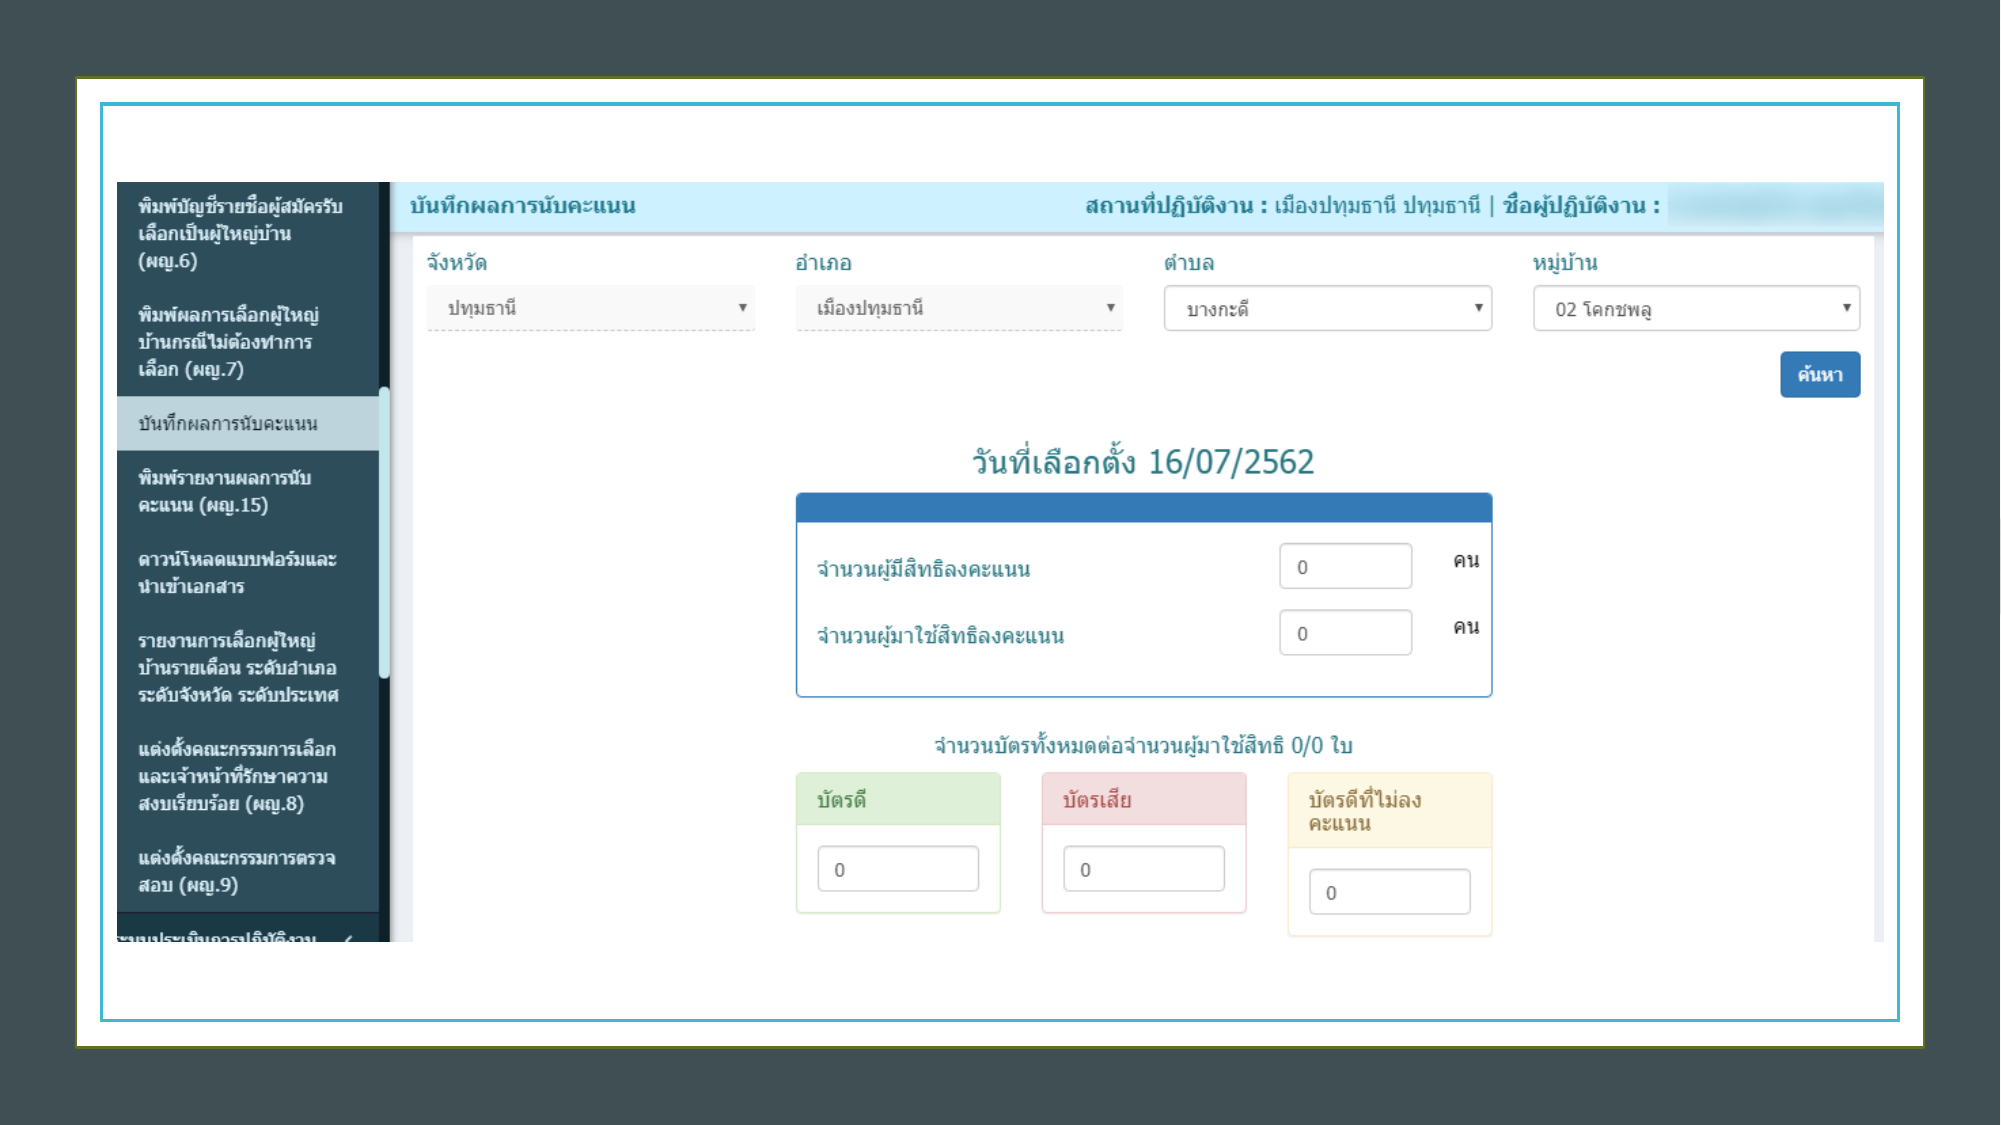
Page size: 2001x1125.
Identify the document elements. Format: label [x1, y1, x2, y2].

text_box [0, 0, 2000, 1125]
picture [117, 182, 1884, 943]
